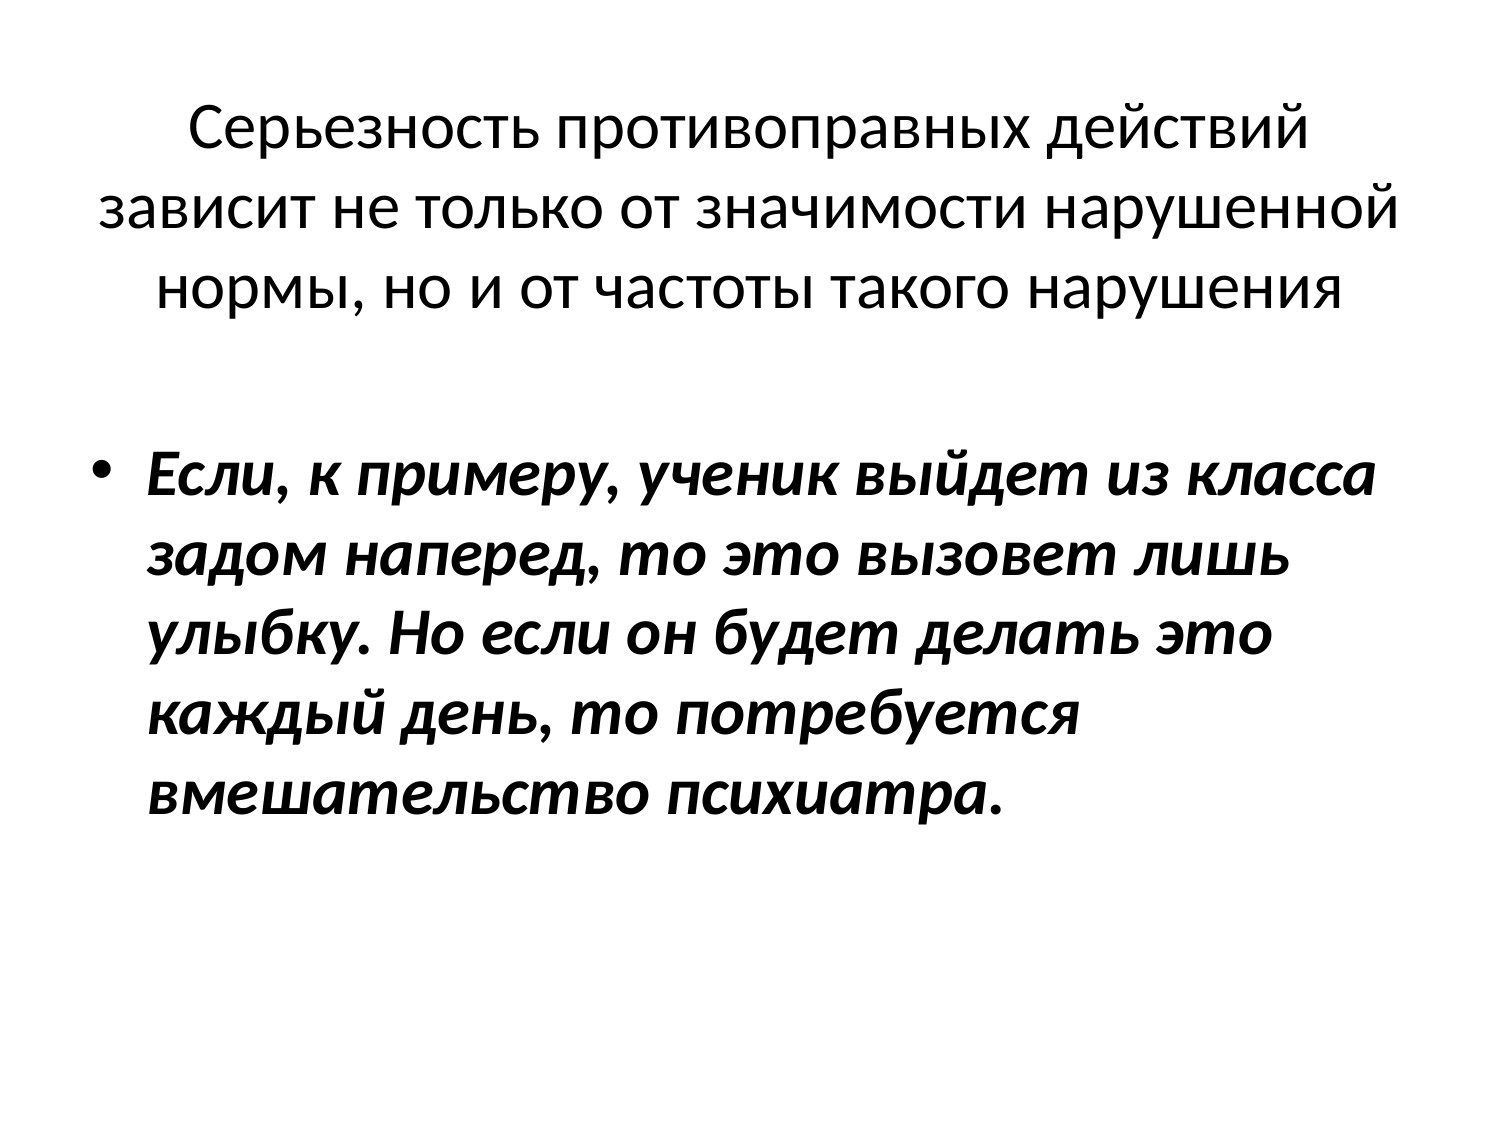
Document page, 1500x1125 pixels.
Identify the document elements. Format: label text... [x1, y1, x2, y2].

list Если, к примеру, ученик выйдет из класса задом наперед, то это вызовет лишь улыбку. Но если он будет делать это каждый день, то потребуется вмешательство психиатра. [75, 420, 1425, 1005]
title Серьезность противоправных действий зависит не только от значимости нарушенной нормы, но и от частоты такого нарушения [75, 78, 1425, 327]
